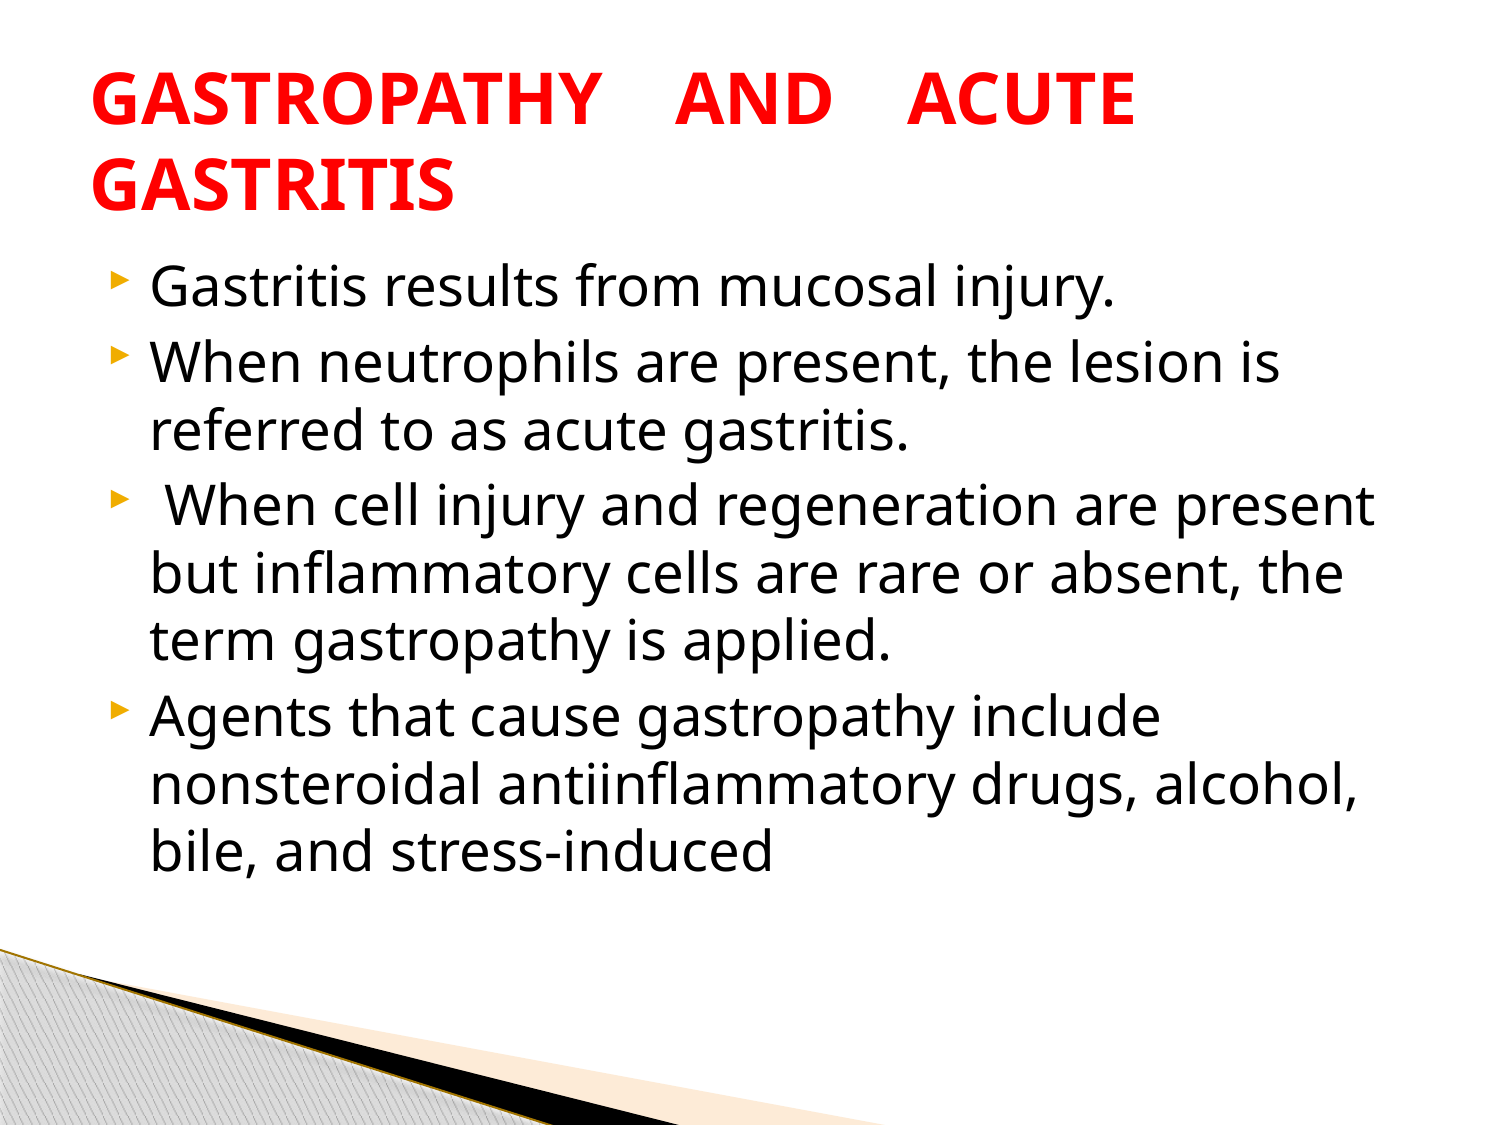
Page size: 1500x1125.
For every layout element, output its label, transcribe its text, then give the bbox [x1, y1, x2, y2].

list Gastritis results from mucosal injury. When neutrophils are present, the lesion is referred to as acute gastritis. When cell injury and regeneration are present but inflammatory cells are rare or absent, the term gastropathy is applied. Agents that cause gastropathy include nonsteroidal antiinflammatory drugs, alcohol, bile, and stress-induced [75, 243, 1425, 986]
title GASTROPATHY AND ACUTE GASTRITIS [75, 45, 1425, 233]
